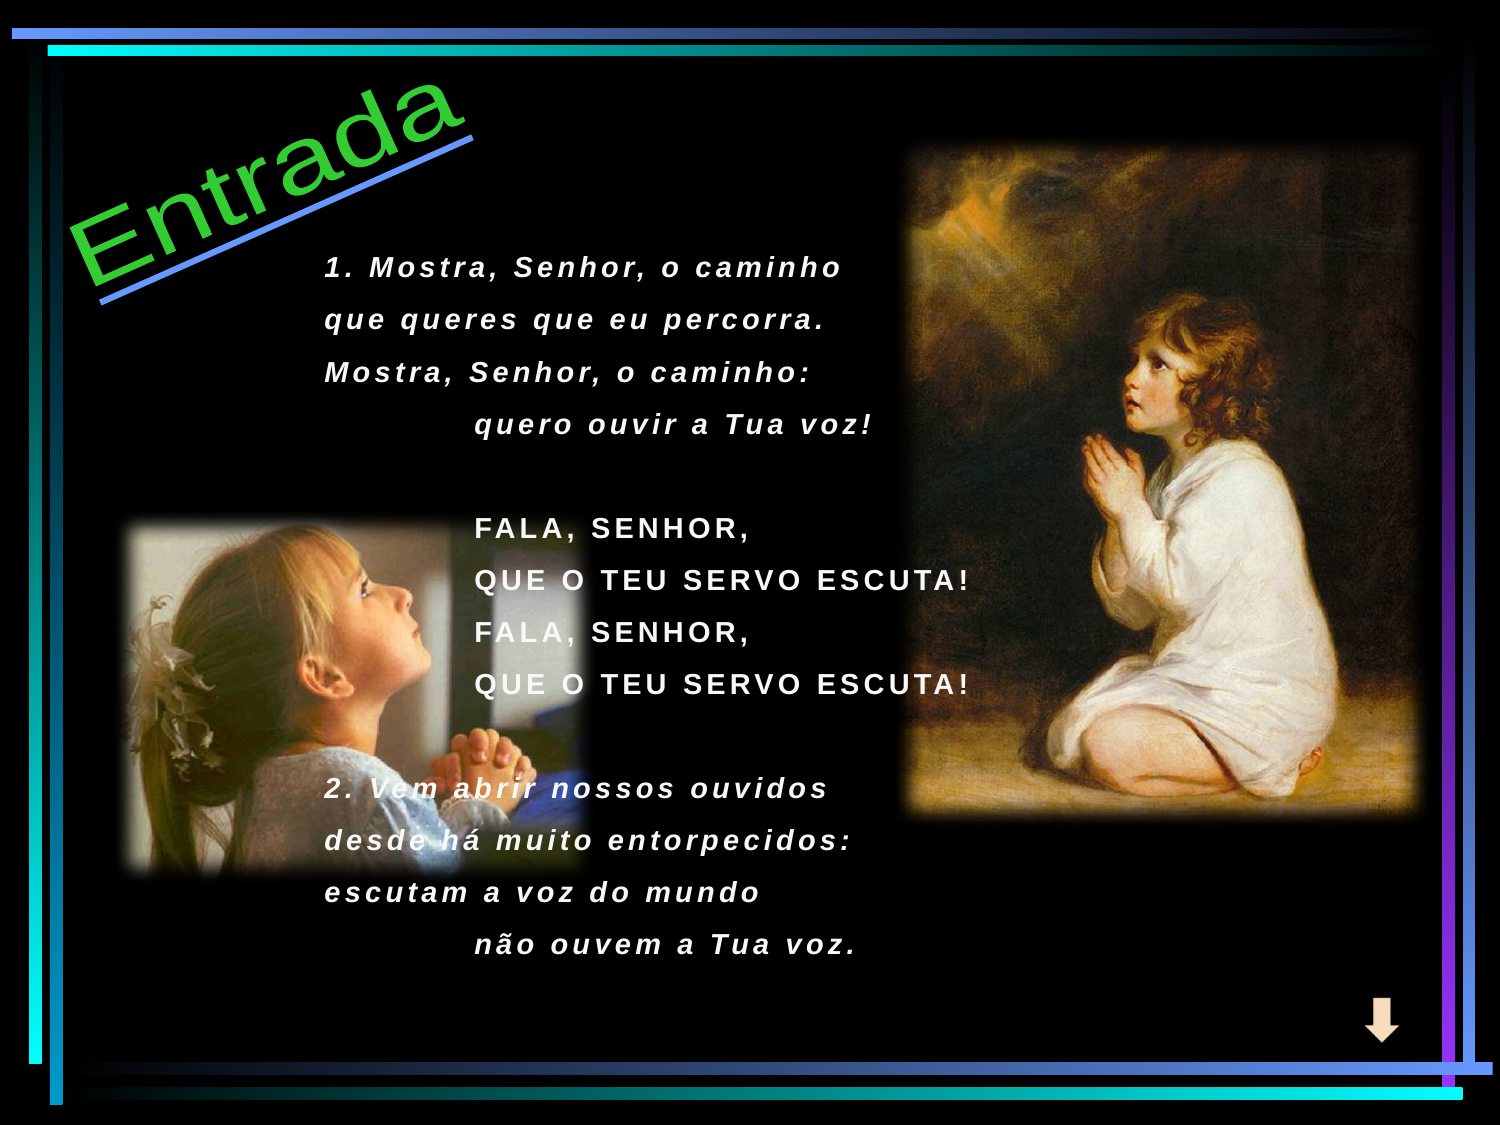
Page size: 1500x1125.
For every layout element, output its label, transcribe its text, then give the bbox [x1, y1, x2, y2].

picture [1363, 995, 1401, 1040]
picture [111, 509, 597, 885]
picture [892, 132, 1433, 828]
text_box 1. Mostra, Senhor, o caminho que queres que eu percorra. Mostra, Senhor, o caminho: quero ouvir a Tua voz! FALA, SENHOR, QUE O TEU SERVO ESCUTA! FALA, SENHOR, QUE O TEU SERVO ESCUTA! 2. Vem abrir nossos ouvidos desde há muito entorpecidos: escutam a voz do mundo não ouvem a Tua voz. [234, 243, 1310, 988]
